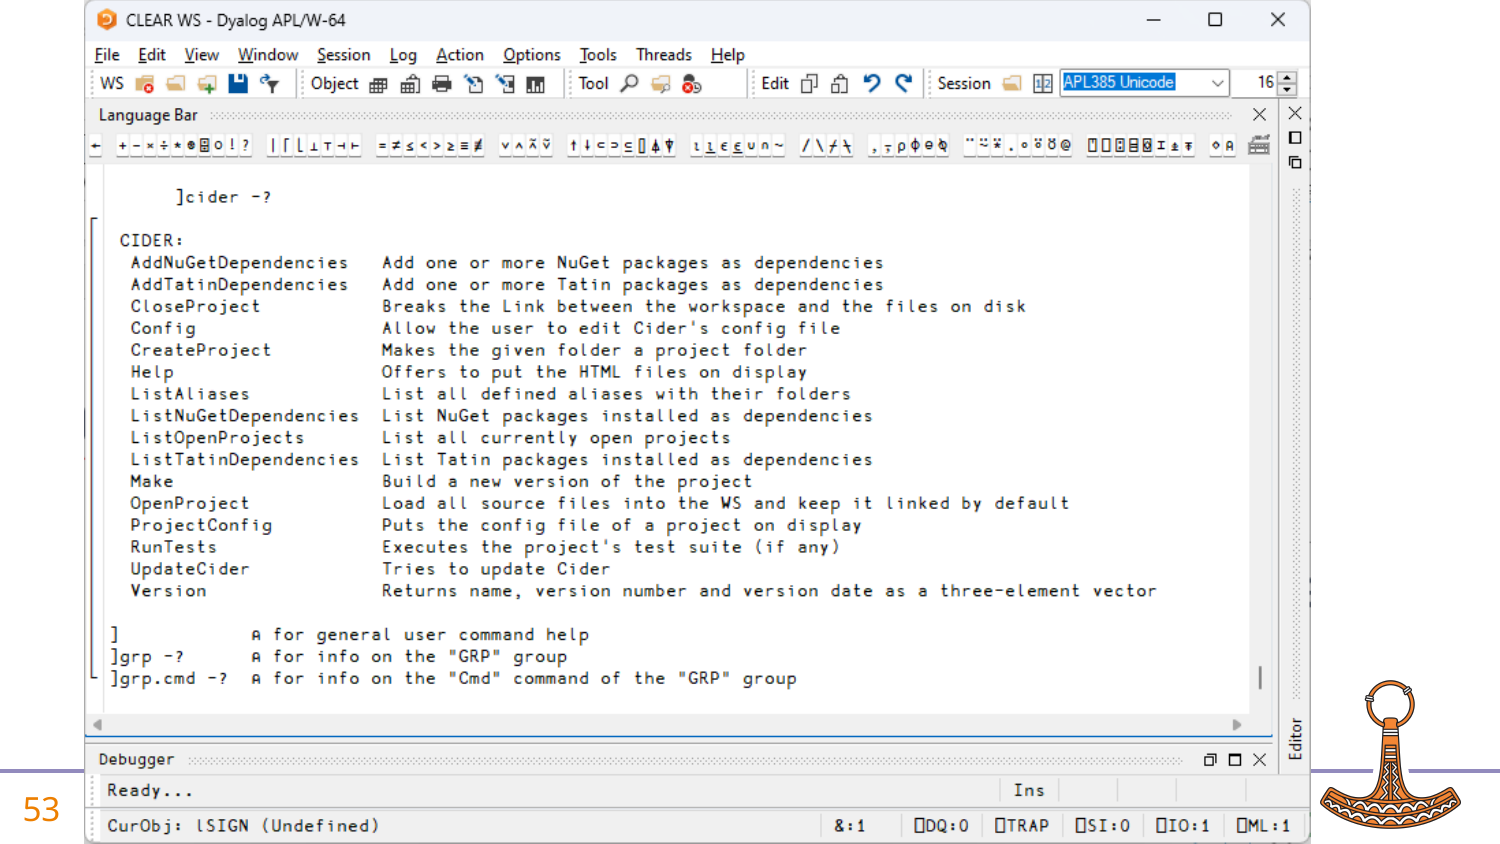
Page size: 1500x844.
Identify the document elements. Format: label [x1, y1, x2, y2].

picture [84, 0, 1311, 844]
picture [1320, 680, 1461, 829]
